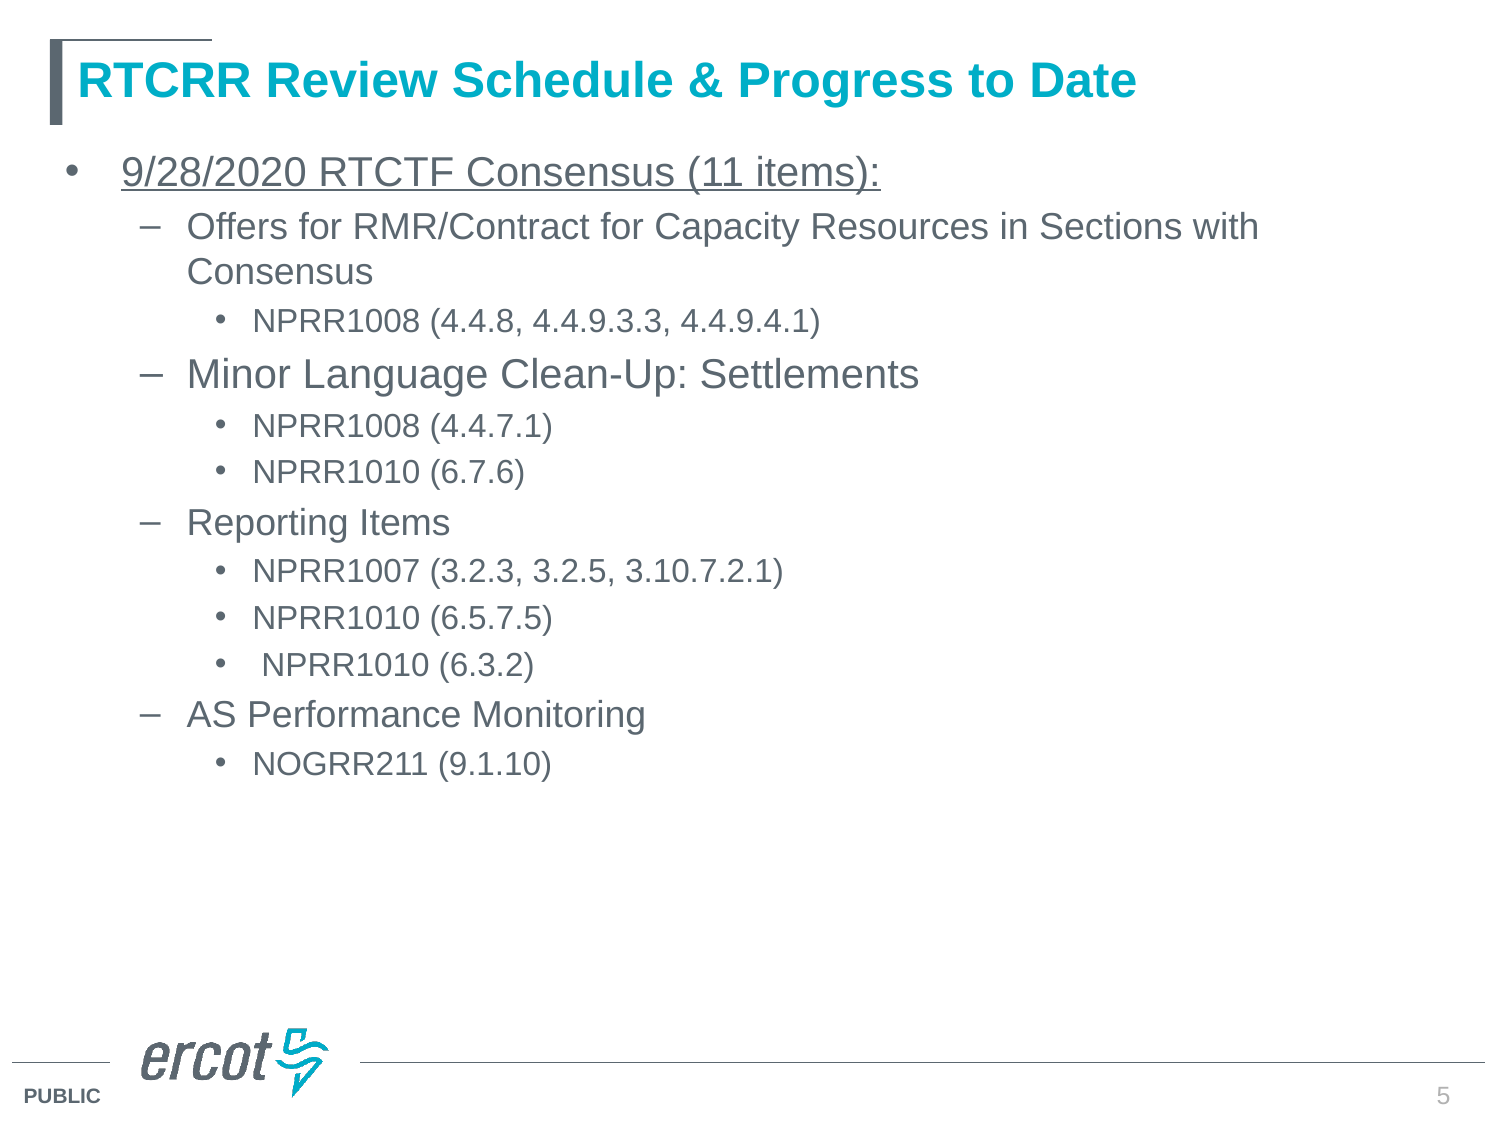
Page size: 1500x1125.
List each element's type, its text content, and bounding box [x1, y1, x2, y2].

slide_number 5 [1400, 1076, 1488, 1113]
list 9/28/2020 RTCTF Consensus (11 items): Offers for RMR/Contract for Capacity Resources in Sections with Consensus NPRR1008 (4.4.8, 4.4.9.3.3, 4.4.9.4.1) Minor Language Clean-Up: Settlements NPRR1008 (4.4.7.1) NPRR1010 (6.7.6) Reporting Items NPRR1007 (3.2.3, 3.2.5, 3.10.7.2.1) NPRR1010 (6.5.7.5) NPRR1010 (6.3.2) AS Performance Monitoring NOGRR211 (9.1.10) [50, 137, 1450, 967]
picture [137, 1024, 332, 1100]
title RTCRR Review Schedule & Progress to Date [62, 39, 1450, 125]
